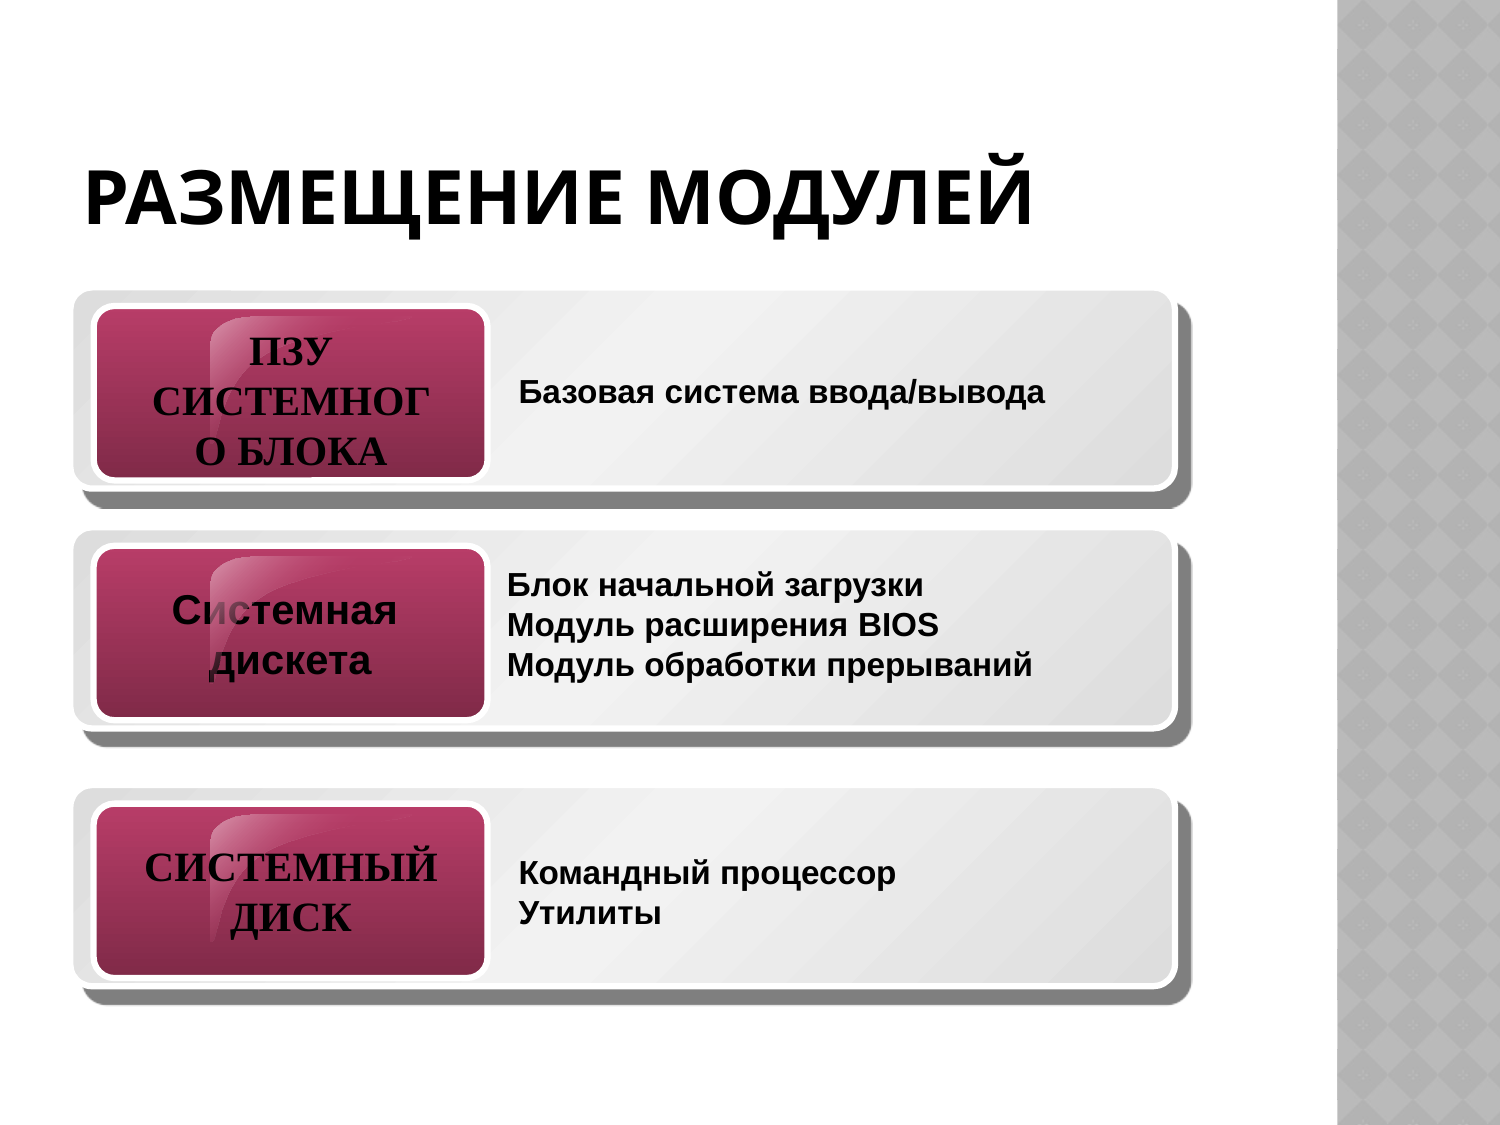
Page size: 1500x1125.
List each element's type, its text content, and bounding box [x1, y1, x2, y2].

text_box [69, 526, 1176, 729]
title Размещение модулей [75, 52, 1263, 240]
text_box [69, 286, 1176, 489]
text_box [69, 784, 1176, 987]
